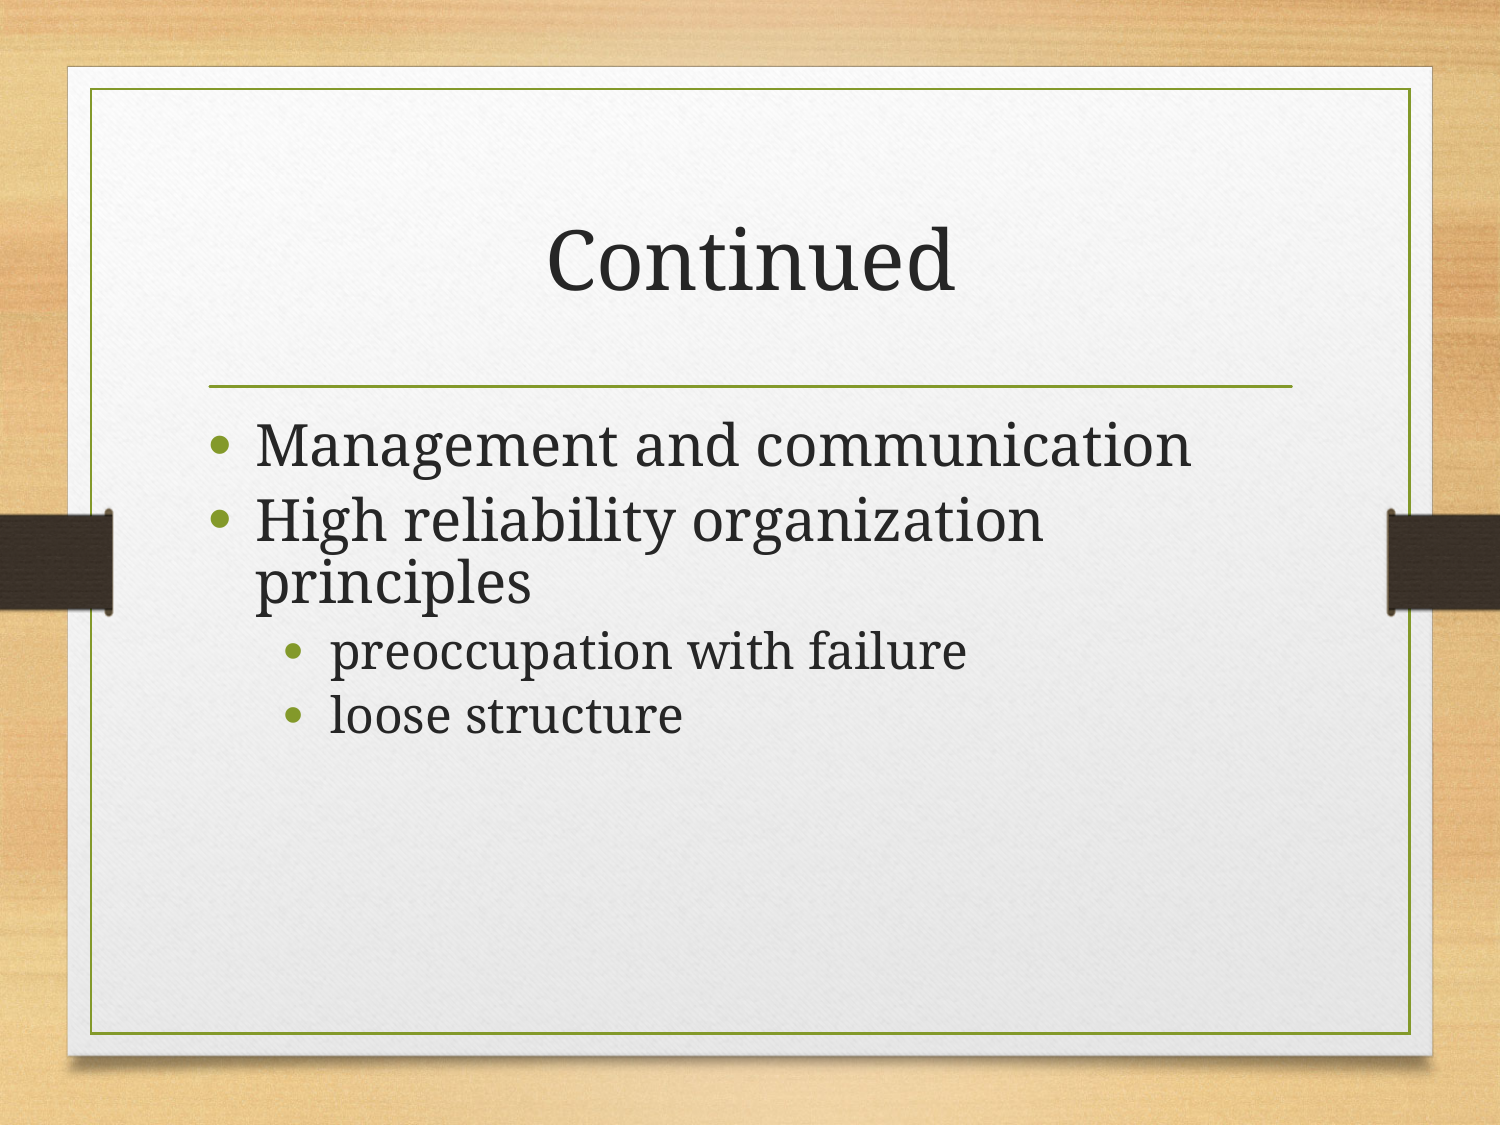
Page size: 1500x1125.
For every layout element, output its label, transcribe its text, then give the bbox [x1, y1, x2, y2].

list Management and communication High reliability organization principles preoccupation with failure loose structure [193, 408, 1309, 974]
picture [0, 0, 1500, 1125]
title Continued [193, 150, 1309, 365]
